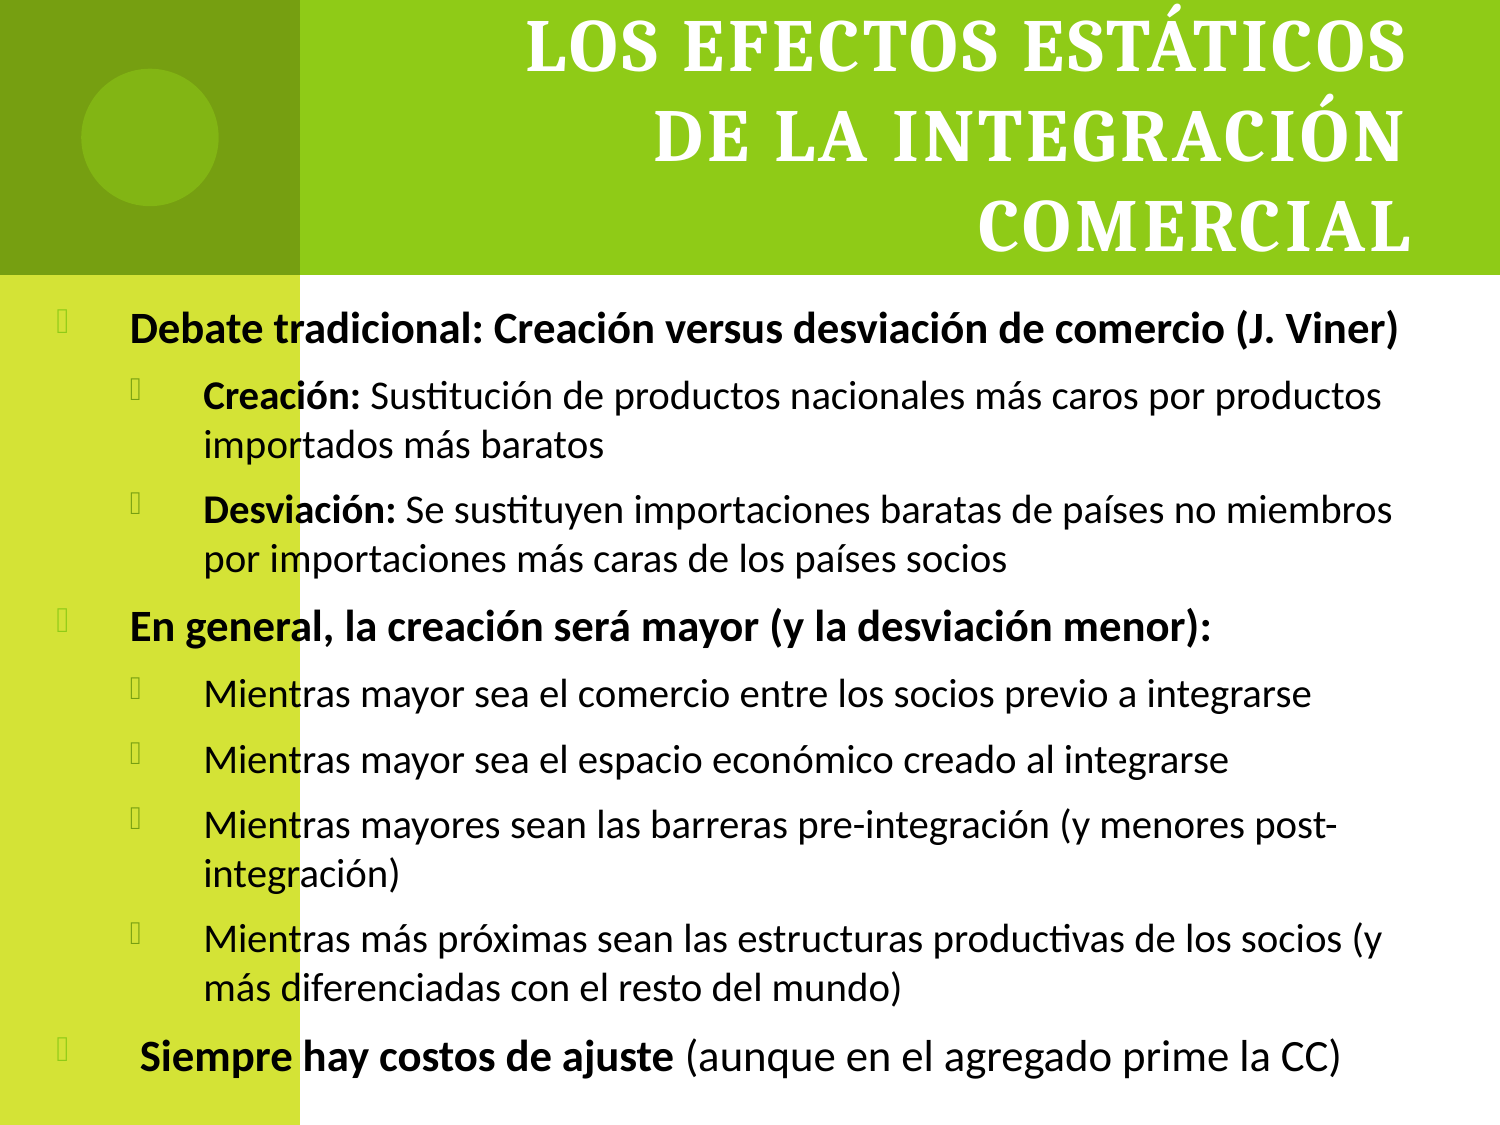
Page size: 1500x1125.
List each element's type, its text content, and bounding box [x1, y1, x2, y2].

list Debate tradicional: Creación versus desviación de comercio (J. Viner) Creación: Sustitución de productos nacionales más caros por productos importados más baratos Desviación: Se sustituyen importaciones baratas de países no miembros por importaciones más caras de los países socios En general, la creación será mayor (y la desviación menor): Mientras mayor sea el comercio entre los socios previo a integrarse Mientras mayor sea el espacio económico creado al integrarse Mientras mayores sean las barreras pre-integración (y menores post-integración) Mientras más próximas sean las estructuras productivas de los socios (y más diferenciadas con el resto del mundo) Siempre hay costos de ajuste (aunque en el agregado prime la CC) [41, 290, 1471, 1094]
title Los efectos estáticos de la integración comercial [399, 37, 1425, 225]
